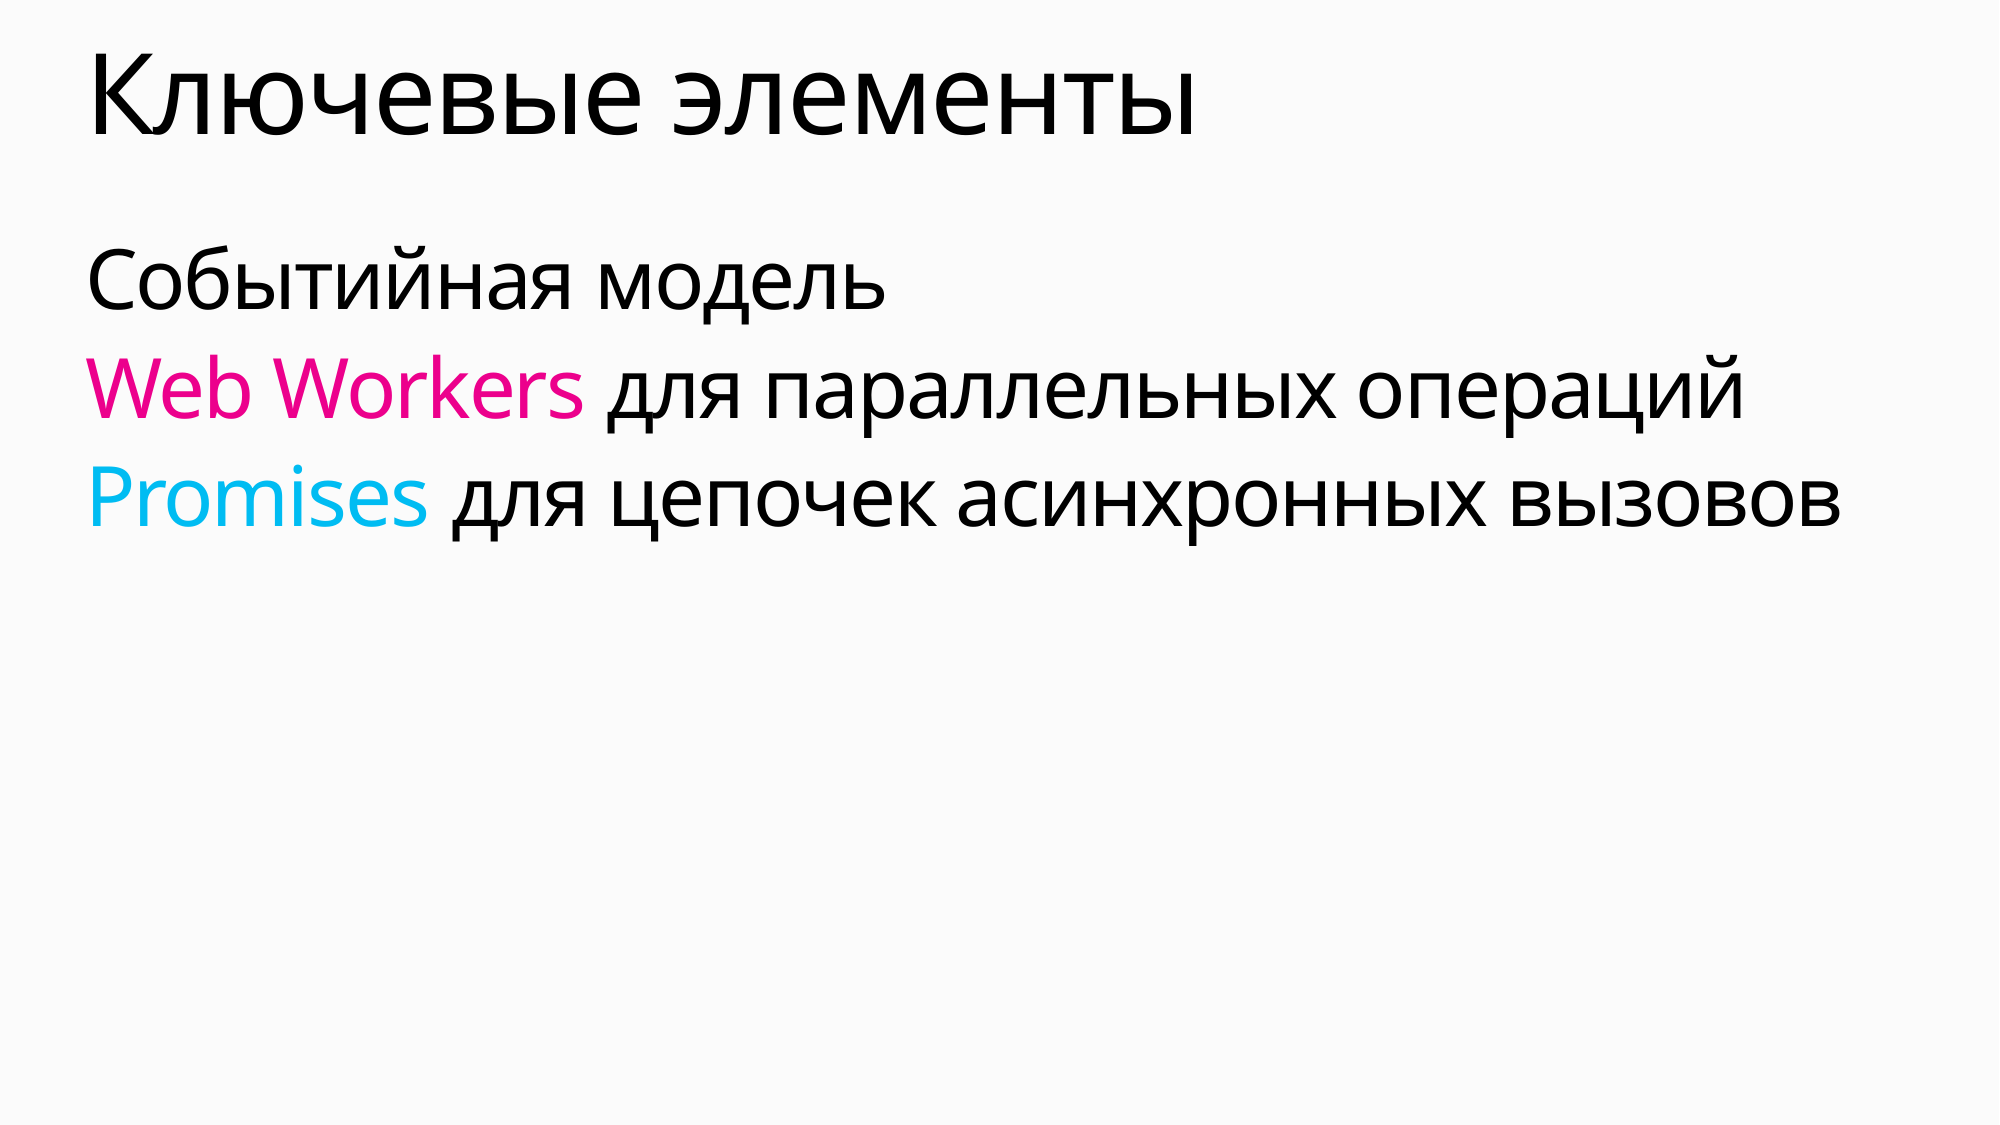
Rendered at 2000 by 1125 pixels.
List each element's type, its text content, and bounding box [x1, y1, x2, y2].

list Событийная модель Web Workers для параллельных операций Promises для цепочек асинхронных вызовов [85, 237, 1914, 548]
title Ключевые элементы [85, 37, 1914, 161]
